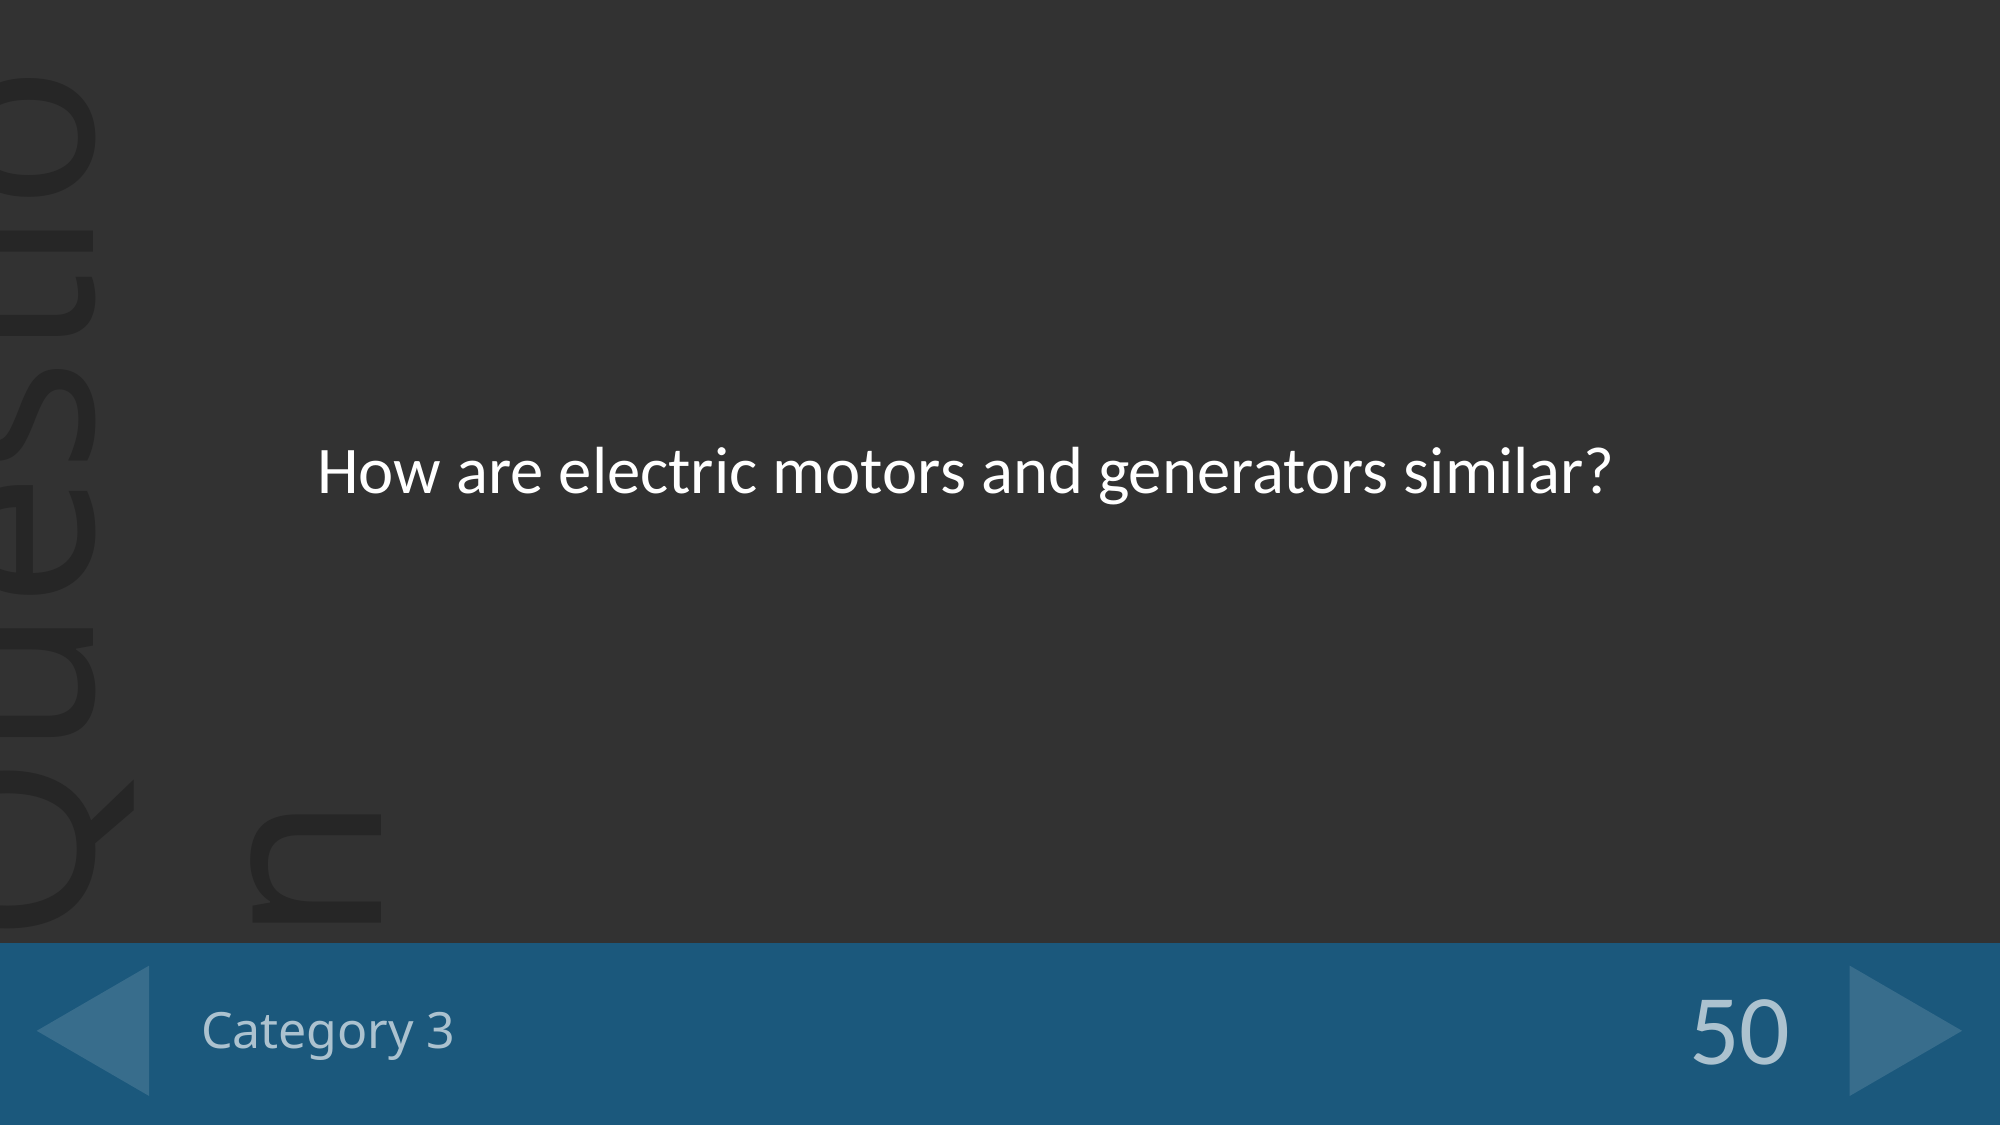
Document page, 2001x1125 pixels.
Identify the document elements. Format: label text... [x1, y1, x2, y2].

list 50 [1494, 967, 1806, 1097]
list How are electric motors and generators similar? [302, 307, 1760, 636]
title Category 3 [185, 967, 1494, 1097]
